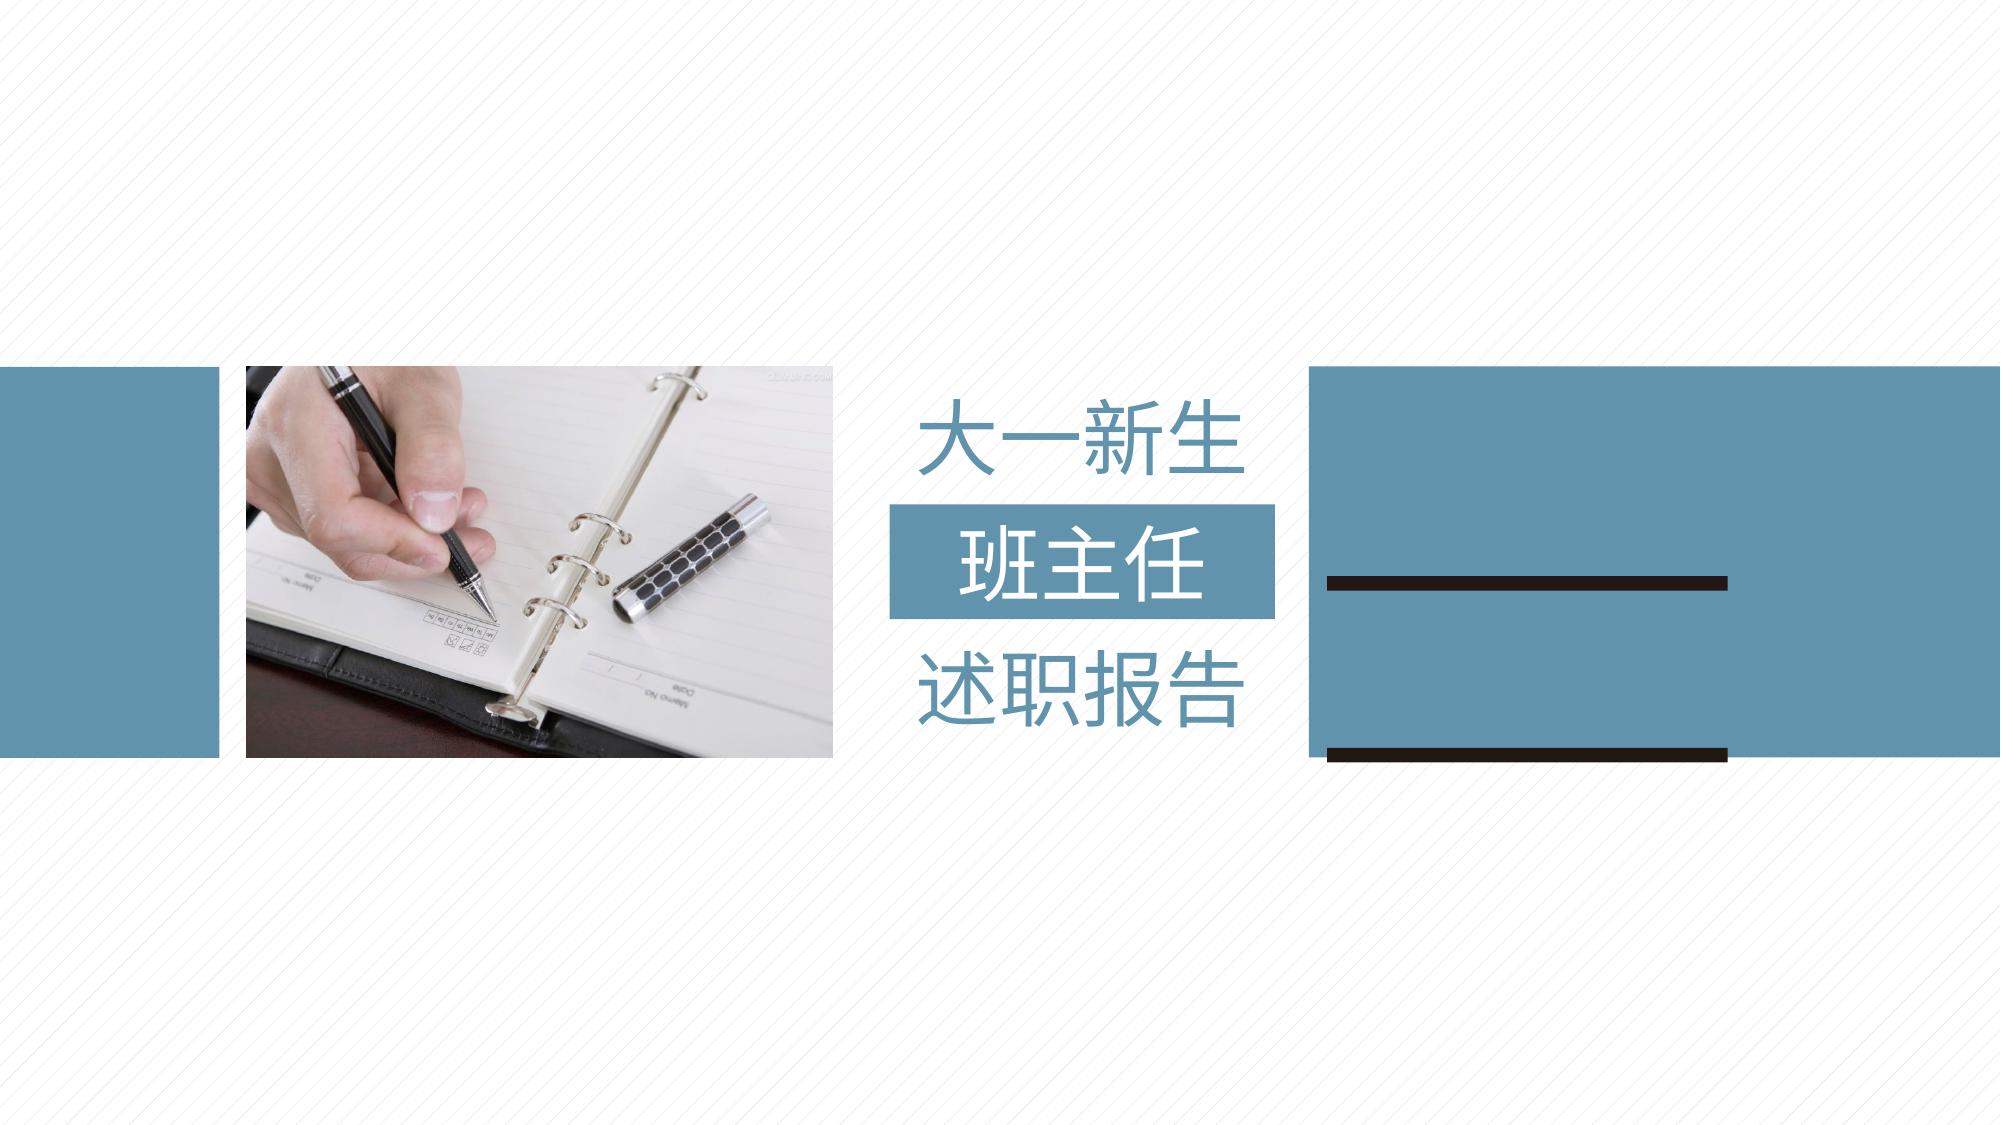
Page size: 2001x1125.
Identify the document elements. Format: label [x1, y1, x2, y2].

text_box [1308, 365, 2000, 758]
text_box [0, 366, 1275, 758]
text_box [1326, 747, 1729, 763]
text_box [1326, 575, 1729, 592]
